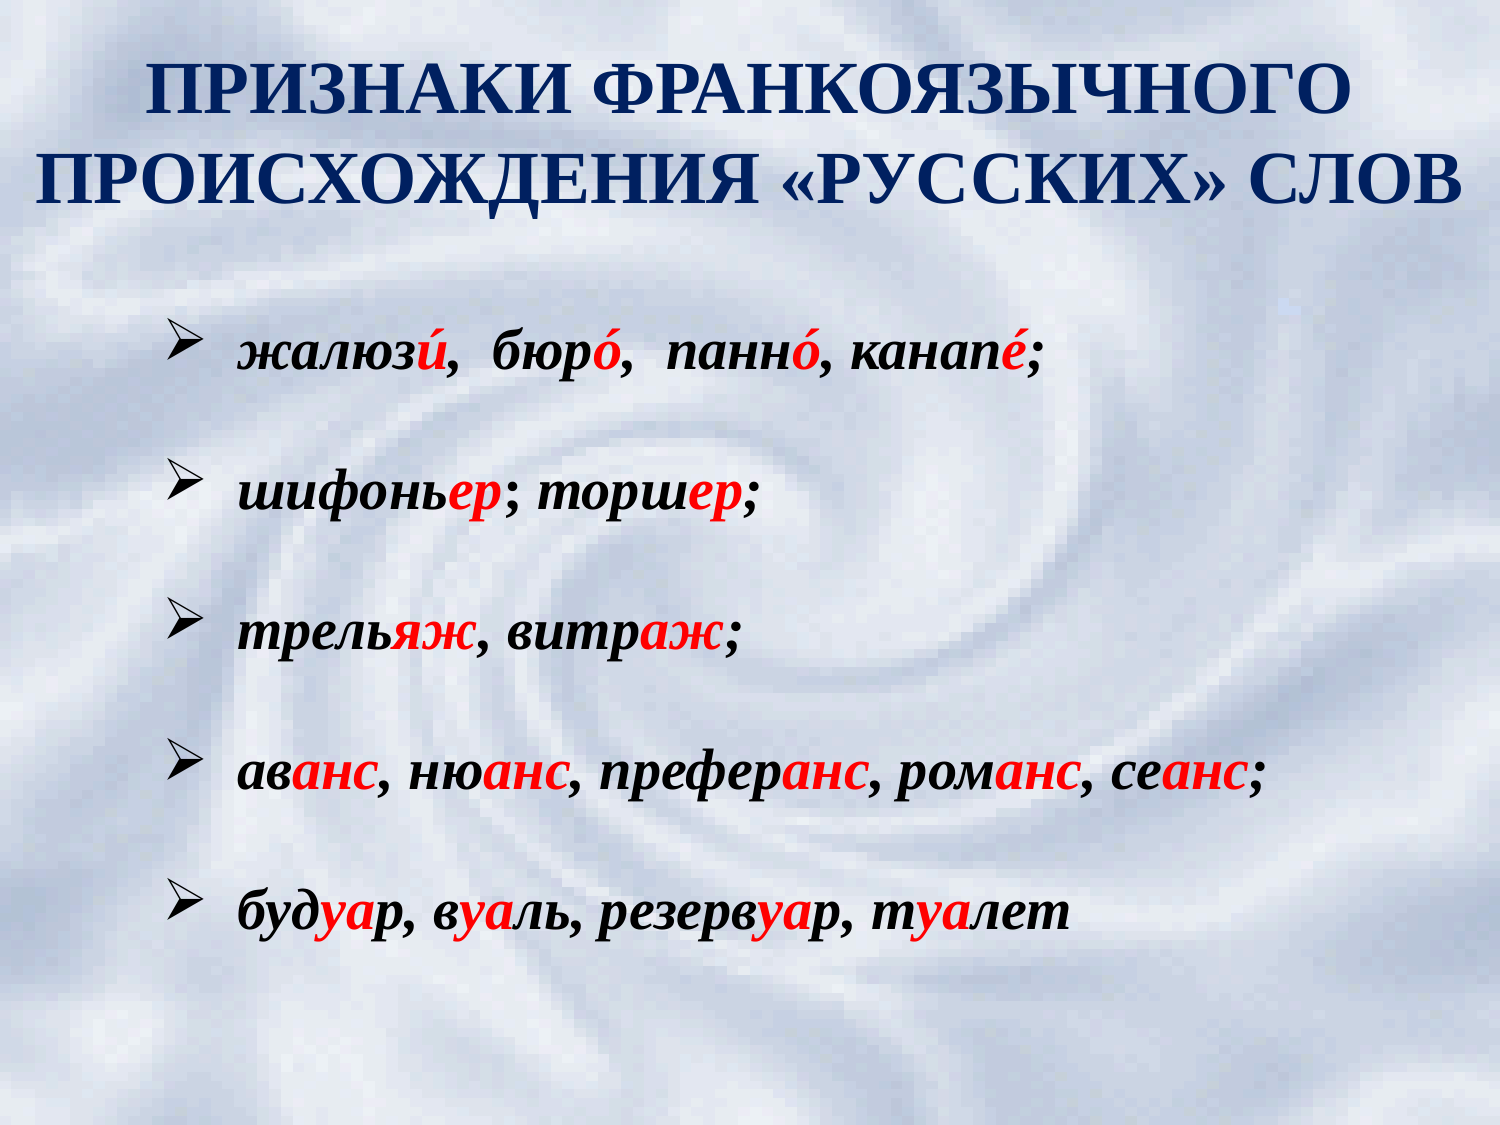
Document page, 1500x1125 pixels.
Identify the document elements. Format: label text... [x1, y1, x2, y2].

text_box ПРИЗНАКИ ФРАНКОЯЗЫЧНОГО ПРОИСХОЖДЕНИЯ «РУССКИХ» СЛОВ [17, 30, 1483, 226]
text_box жалюзú, бюрó, паннó, канапé; шифоньер; торшер; трельяж, витраж; аванс, нюанс, преферанс, романс, сеанс; будуар, вуаль, резервуар, туалет [147, 303, 1459, 949]
